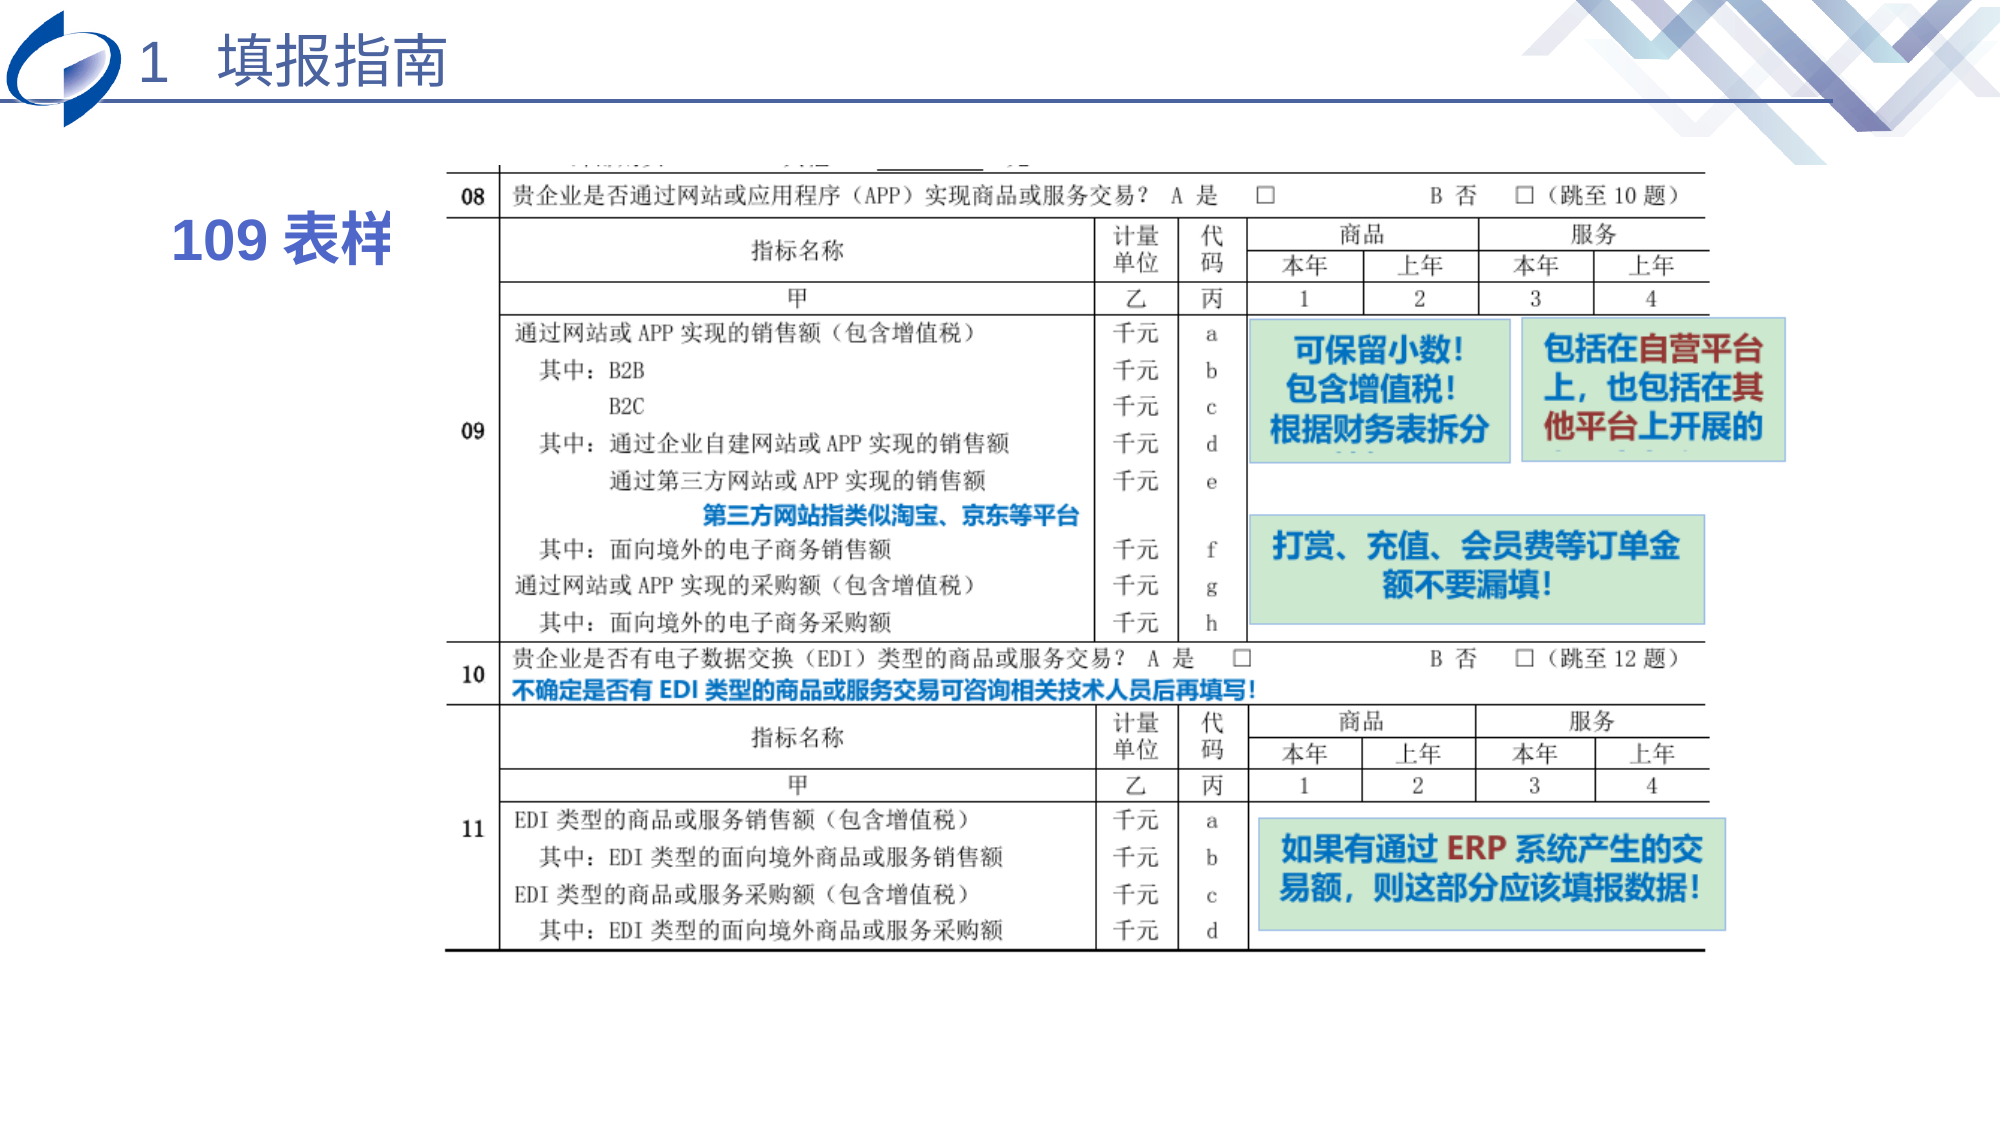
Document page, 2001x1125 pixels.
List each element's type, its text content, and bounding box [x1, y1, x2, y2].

text_box 1 填报指南 [122, 0, 804, 100]
text_box 109表样 [156, 202, 390, 281]
picture [390, 0, 2000, 985]
picture [4, 9, 123, 128]
